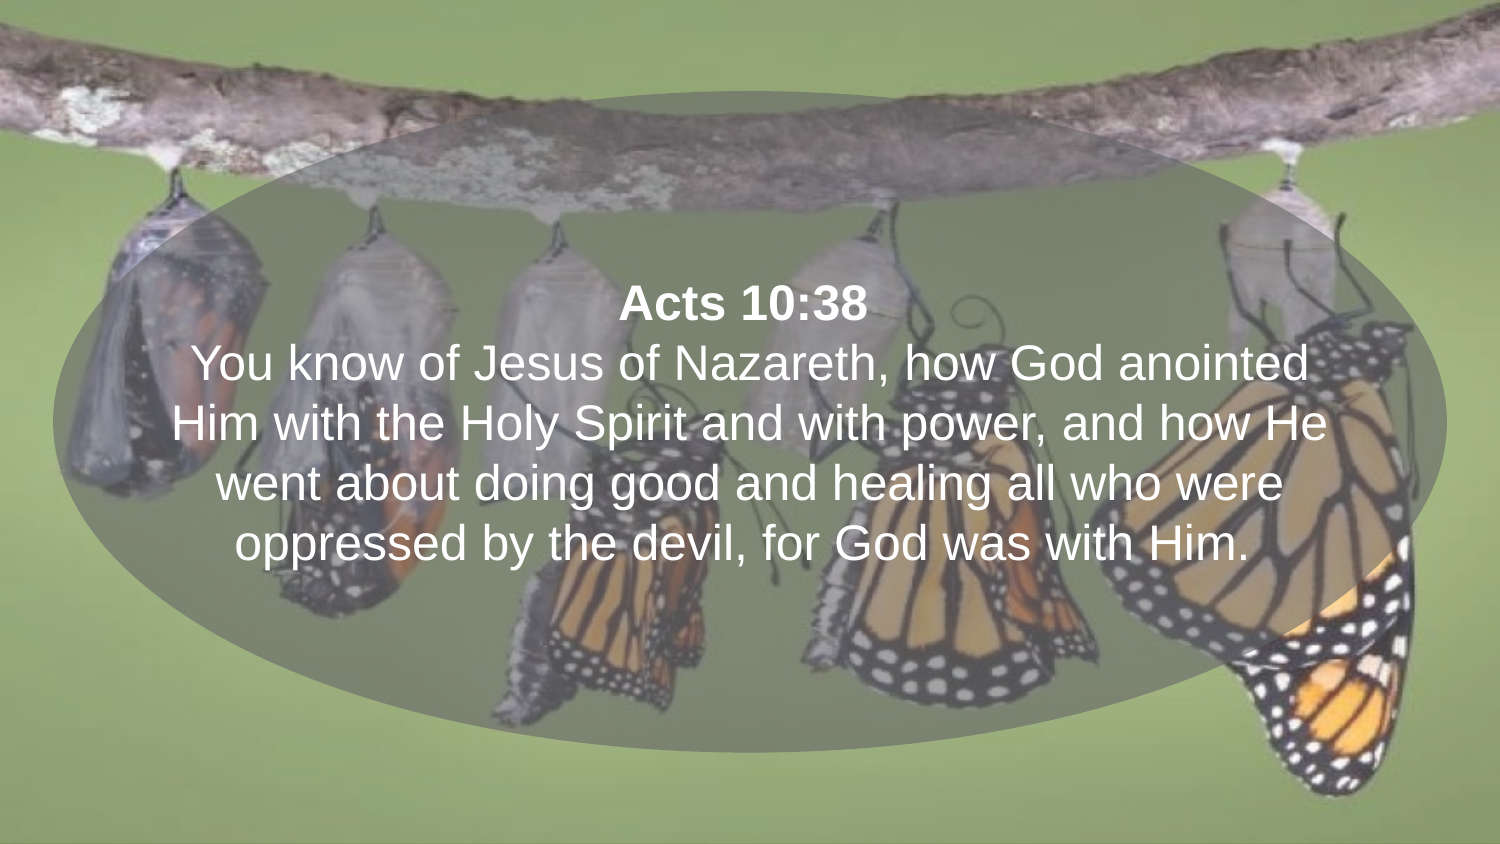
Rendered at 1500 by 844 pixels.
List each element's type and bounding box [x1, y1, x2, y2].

picture [0, 0, 1500, 844]
text_box [52, 90, 1448, 753]
